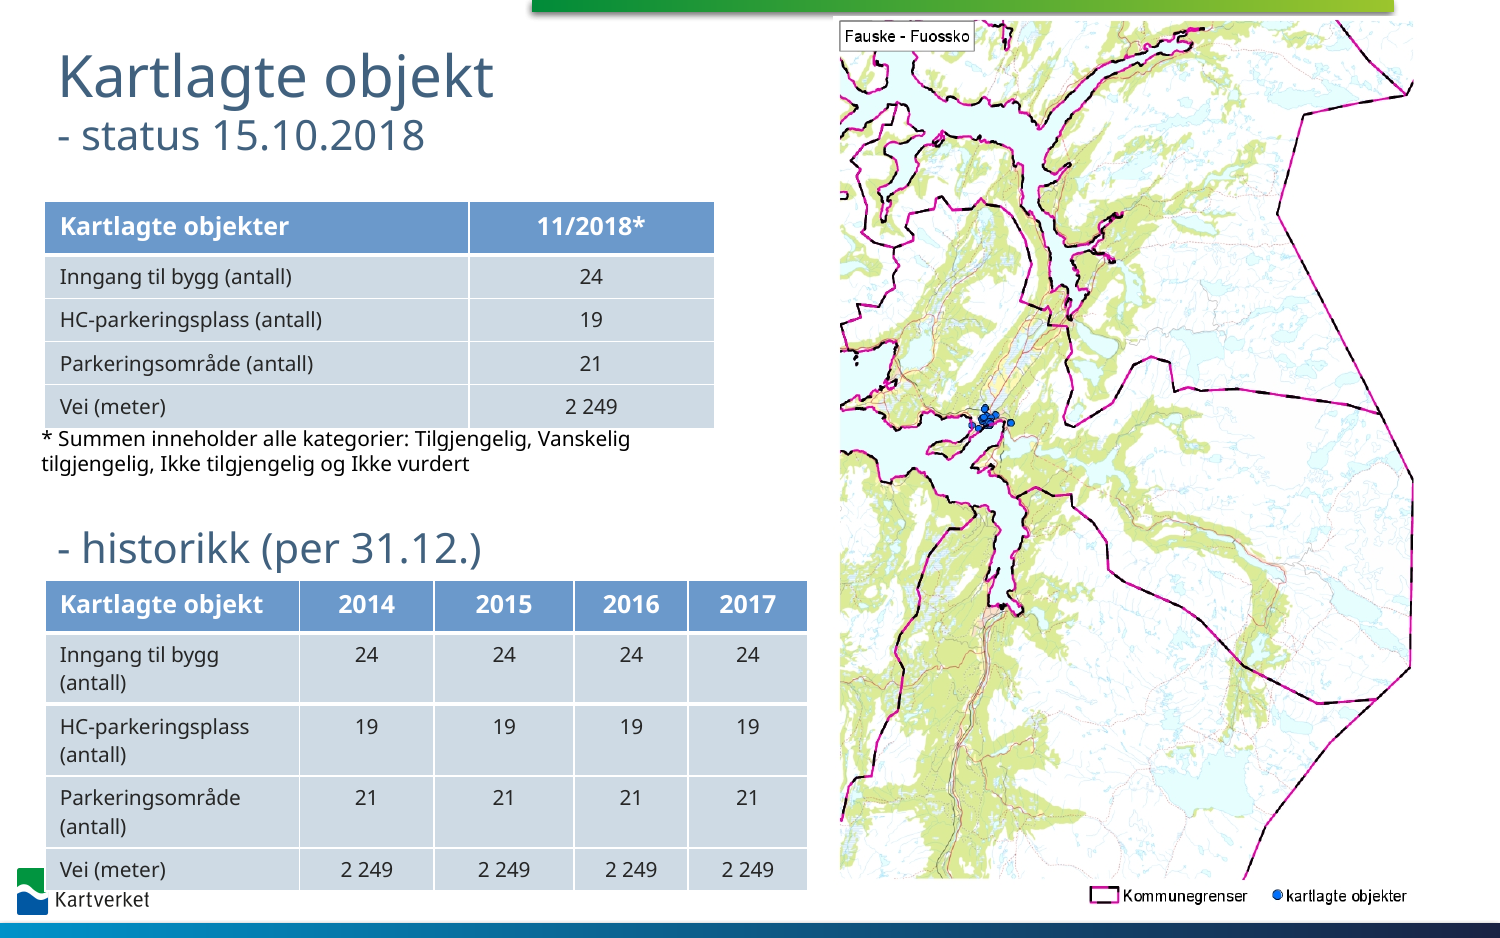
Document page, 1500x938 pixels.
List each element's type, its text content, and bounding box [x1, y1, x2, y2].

table_header 2014 [300, 581, 433, 631]
table_cell 24 [575, 635, 687, 702]
table_cell 21 [300, 777, 433, 847]
table_cell Parkeringsområde (antall) [45, 342, 468, 384]
table_cell 19 [300, 706, 433, 775]
text_box Kartlagte objekt - status 15.10.2018 [42, 24, 828, 167]
table_cell Parkeringsområde (antall) [46, 777, 299, 847]
table_header 2015 [435, 581, 573, 631]
table_cell 19 [575, 706, 687, 775]
table_cell 2 249 [300, 849, 433, 890]
table_cell 19 [435, 706, 573, 775]
table_header 2017 [689, 581, 807, 631]
table_cell 19 [689, 706, 807, 775]
table_cell 24 [300, 635, 433, 702]
table_cell 2 249 [689, 849, 807, 890]
table_cell 19 [470, 299, 714, 341]
table_cell 24 [689, 635, 807, 702]
picture [833, 16, 1419, 913]
text_box * Summen inneholder alle kategorier: Tilgjengelig, Vanskelig tilgjengelig, Ikke tilgjengelig og Ikke vurdert [26, 417, 711, 483]
table_cell 21 [470, 342, 714, 384]
table_header Kartlagte objekter [45, 202, 468, 253]
text_box - historikk (per 31.12.) [42, 496, 828, 580]
table_cell Inngang til bygg (antall) [46, 635, 299, 702]
table_cell HC-parkeringsplass (antall) [45, 299, 468, 341]
table_cell 21 [689, 777, 807, 847]
table_cell 2 249 [470, 385, 714, 428]
table_cell 2 249 [435, 849, 573, 890]
table_cell Vei (meter) [45, 385, 468, 417]
table_cell HC-parkeringsplass (antall) [46, 706, 299, 775]
table_header Kartlagte objekt [46, 581, 299, 631]
table_cell 21 [435, 777, 573, 847]
table_header 11/2018* [470, 202, 714, 253]
table_cell Inngang til bygg (antall) [45, 257, 468, 298]
table_header 2016 [575, 581, 687, 631]
table_cell 24 [435, 635, 573, 702]
table_cell 24 [470, 257, 714, 298]
table_cell 21 [575, 777, 687, 847]
table_cell 2 249 [575, 849, 687, 890]
table_cell Vei (meter) [46, 849, 299, 890]
